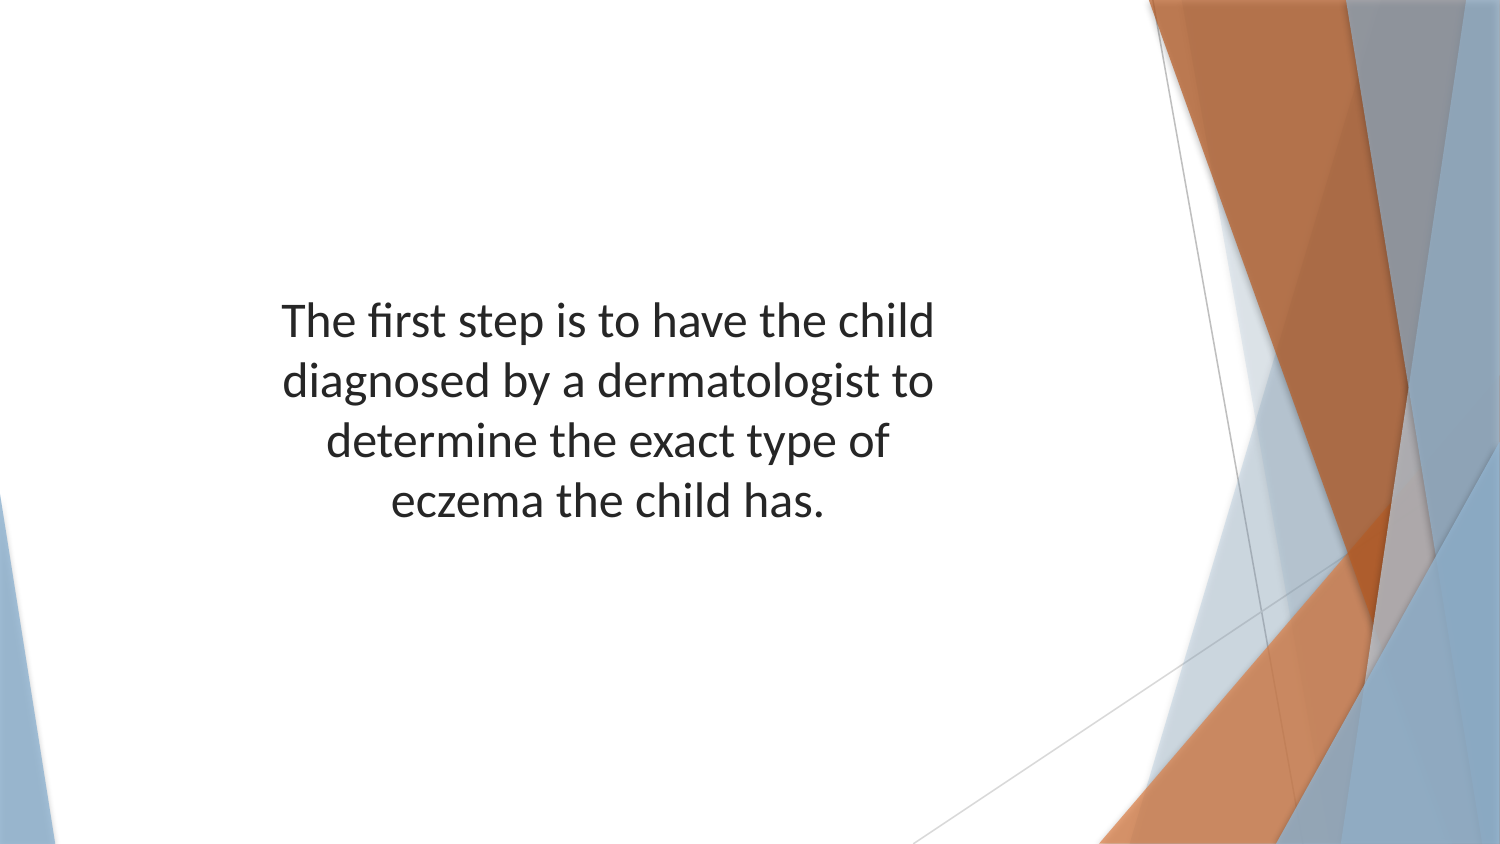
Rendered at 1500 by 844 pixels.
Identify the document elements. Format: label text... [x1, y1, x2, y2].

list The first step is to have the child diagnosed by a dermatologist to determine the exact type of eczema the child has. [230, 280, 987, 576]
